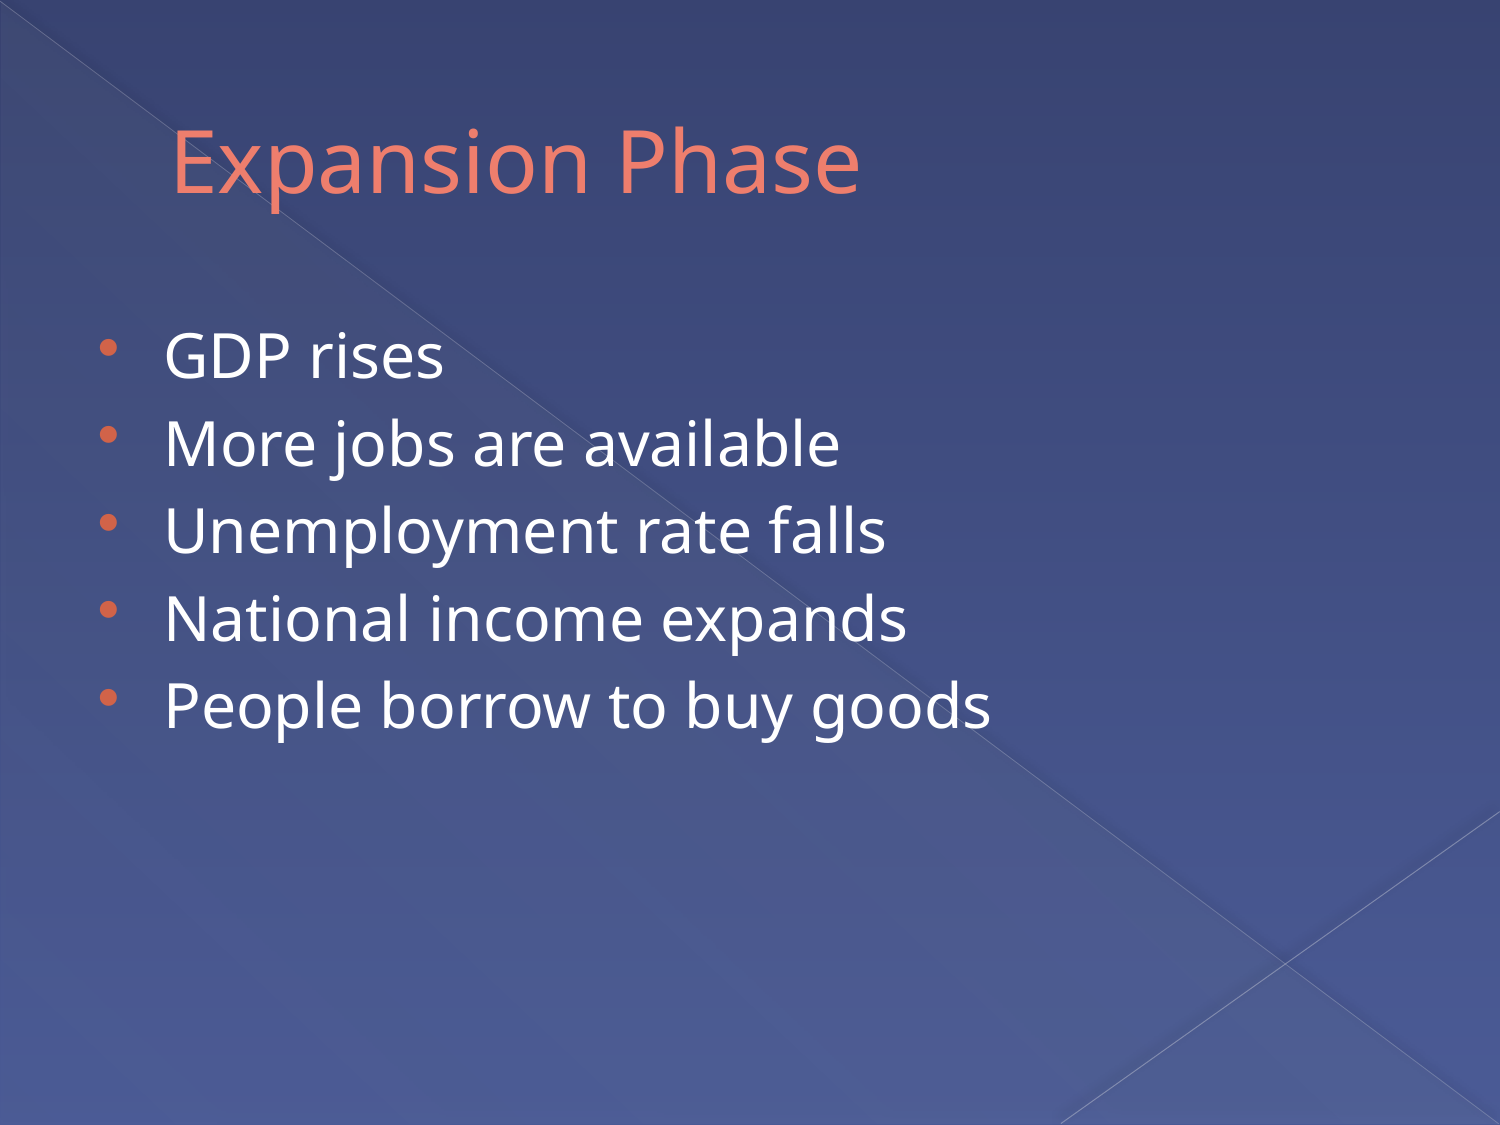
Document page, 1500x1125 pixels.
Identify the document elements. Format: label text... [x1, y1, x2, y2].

title Expansion Phase [75, 43, 1425, 274]
list GDP rises More jobs are available Unemployment rate falls National income expands People borrow to buy goods [75, 308, 1425, 1059]
